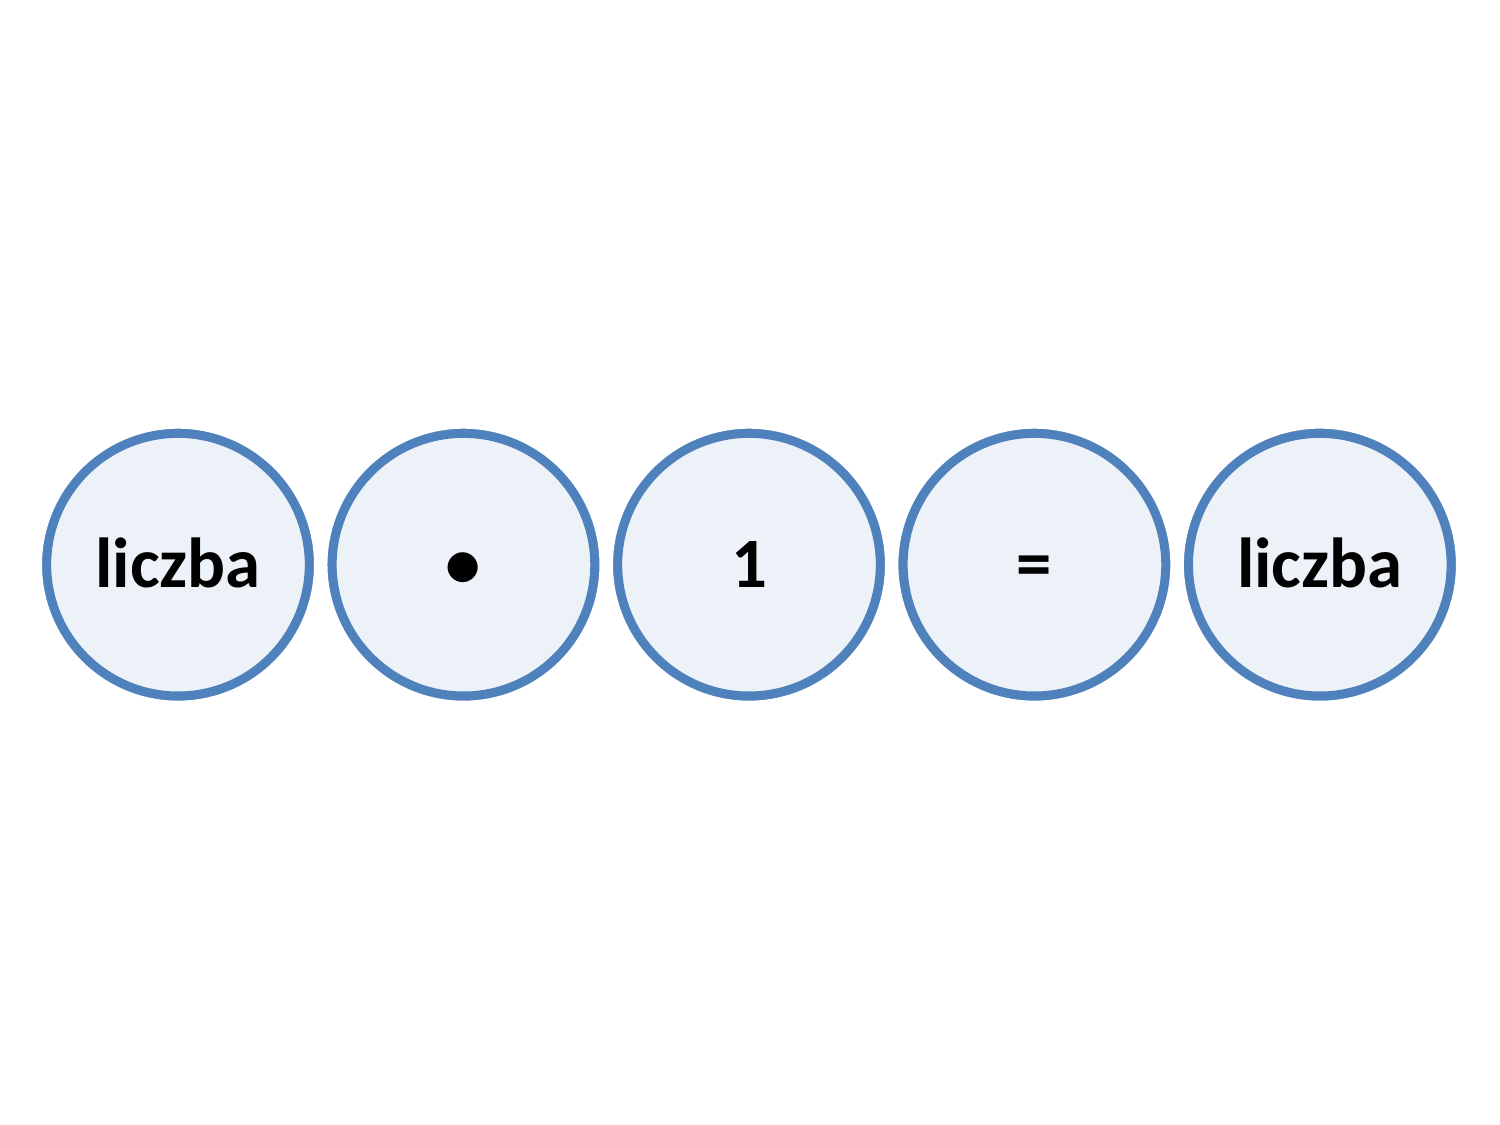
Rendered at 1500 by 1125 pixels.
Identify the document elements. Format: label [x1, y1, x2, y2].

text_box [0, 283, 1471, 847]
